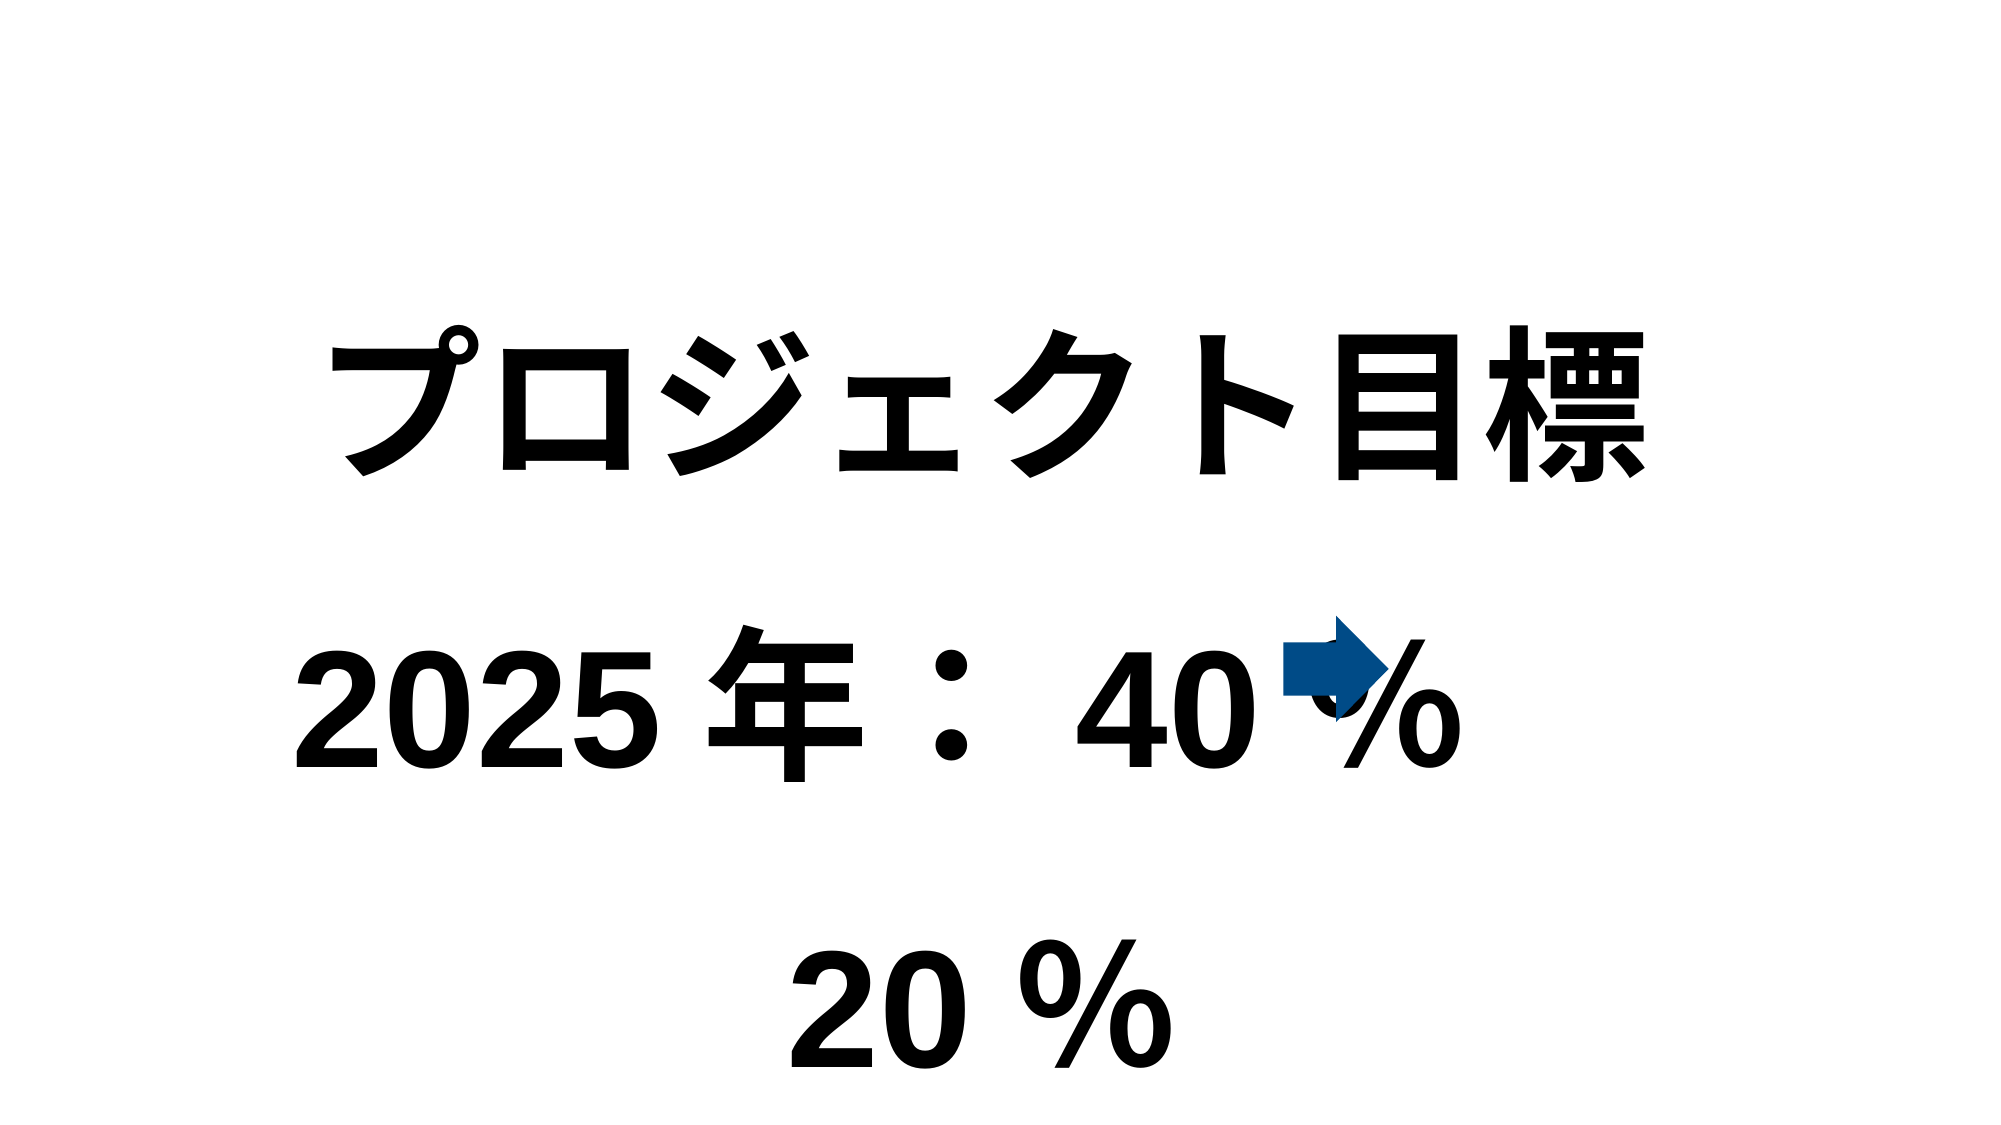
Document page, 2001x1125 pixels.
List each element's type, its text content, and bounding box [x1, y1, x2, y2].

text_box プロジェクト目標 2025年：40％ 20％ [165, 193, 1800, 1109]
text_box [1282, 613, 1391, 725]
